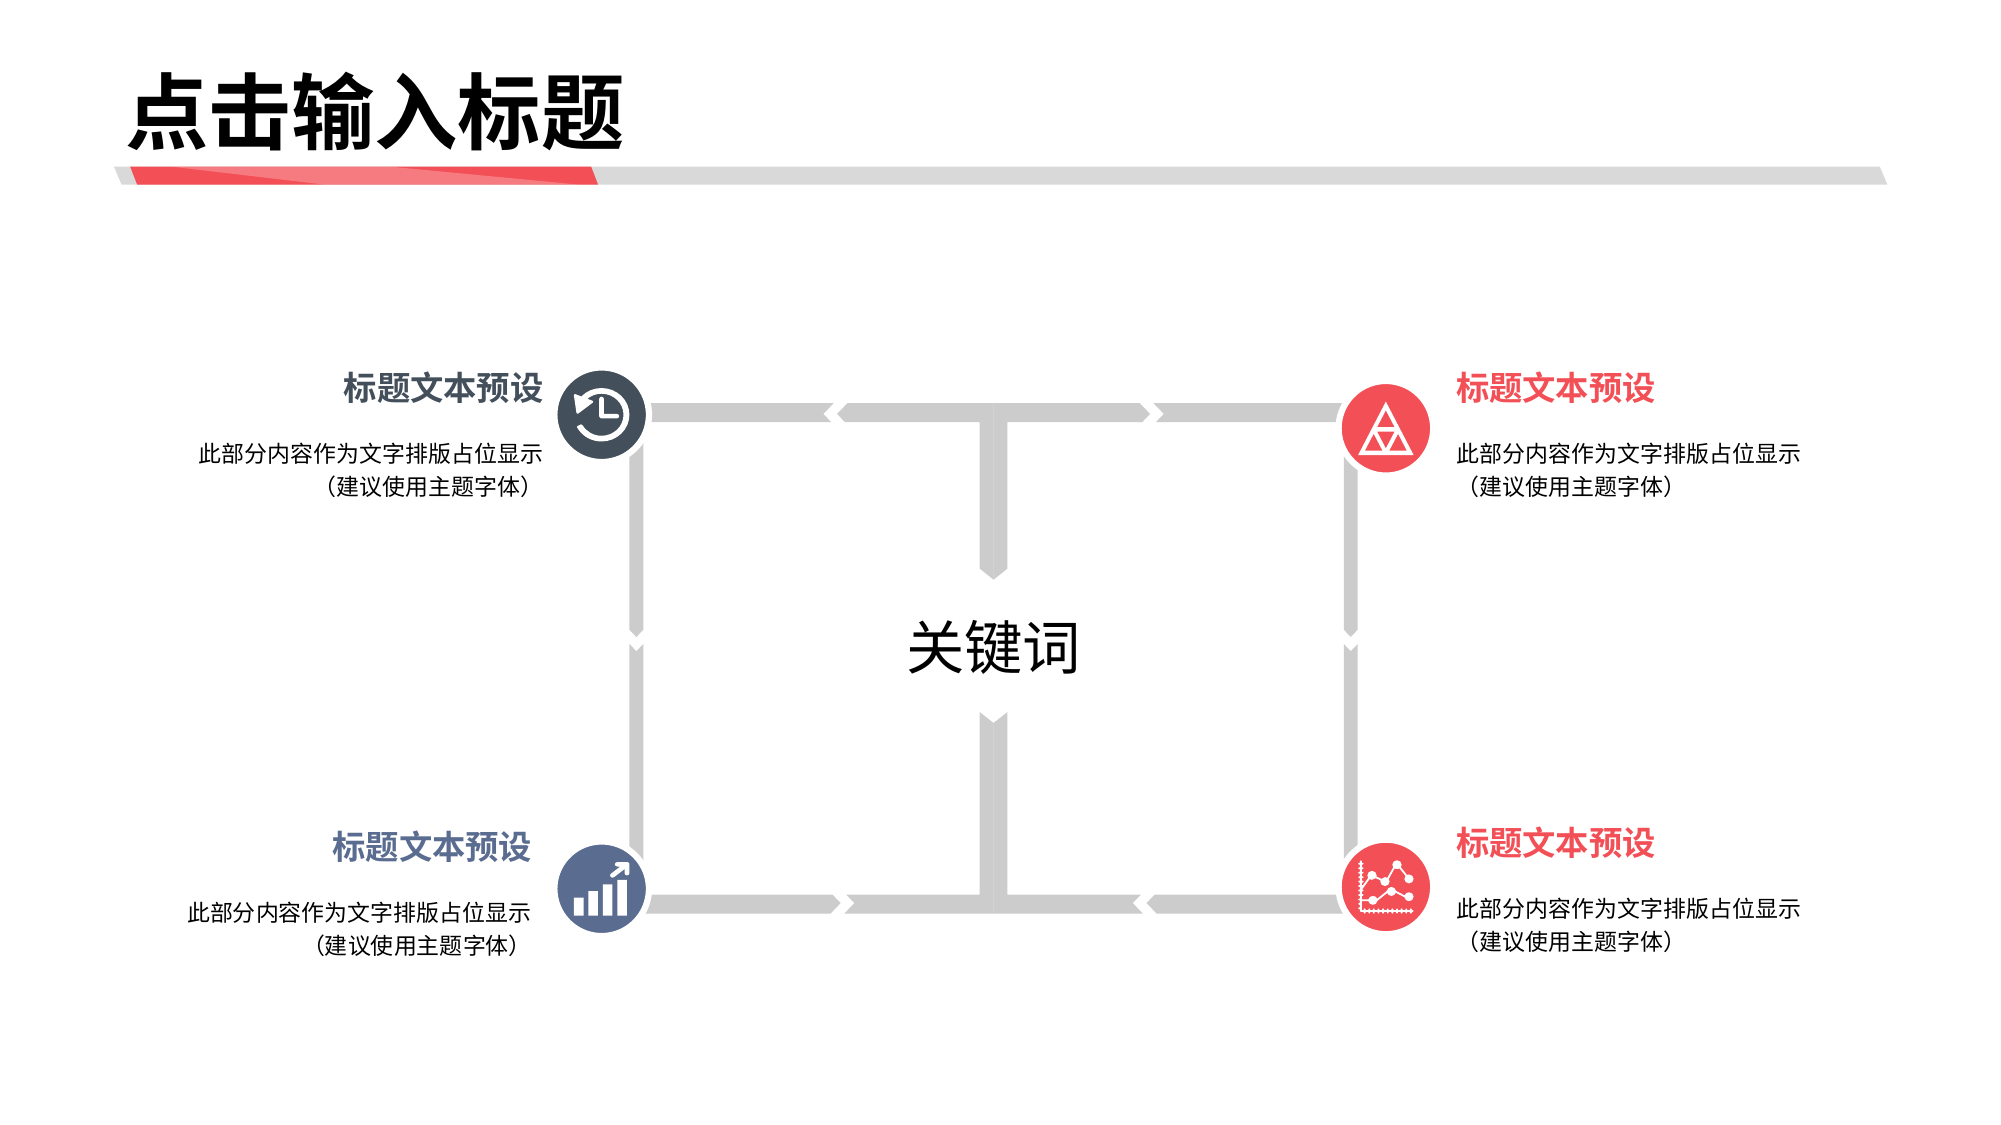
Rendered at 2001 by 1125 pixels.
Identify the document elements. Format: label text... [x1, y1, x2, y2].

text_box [135, 355, 1865, 975]
title 点击输入标题 [109, 0, 1890, 169]
